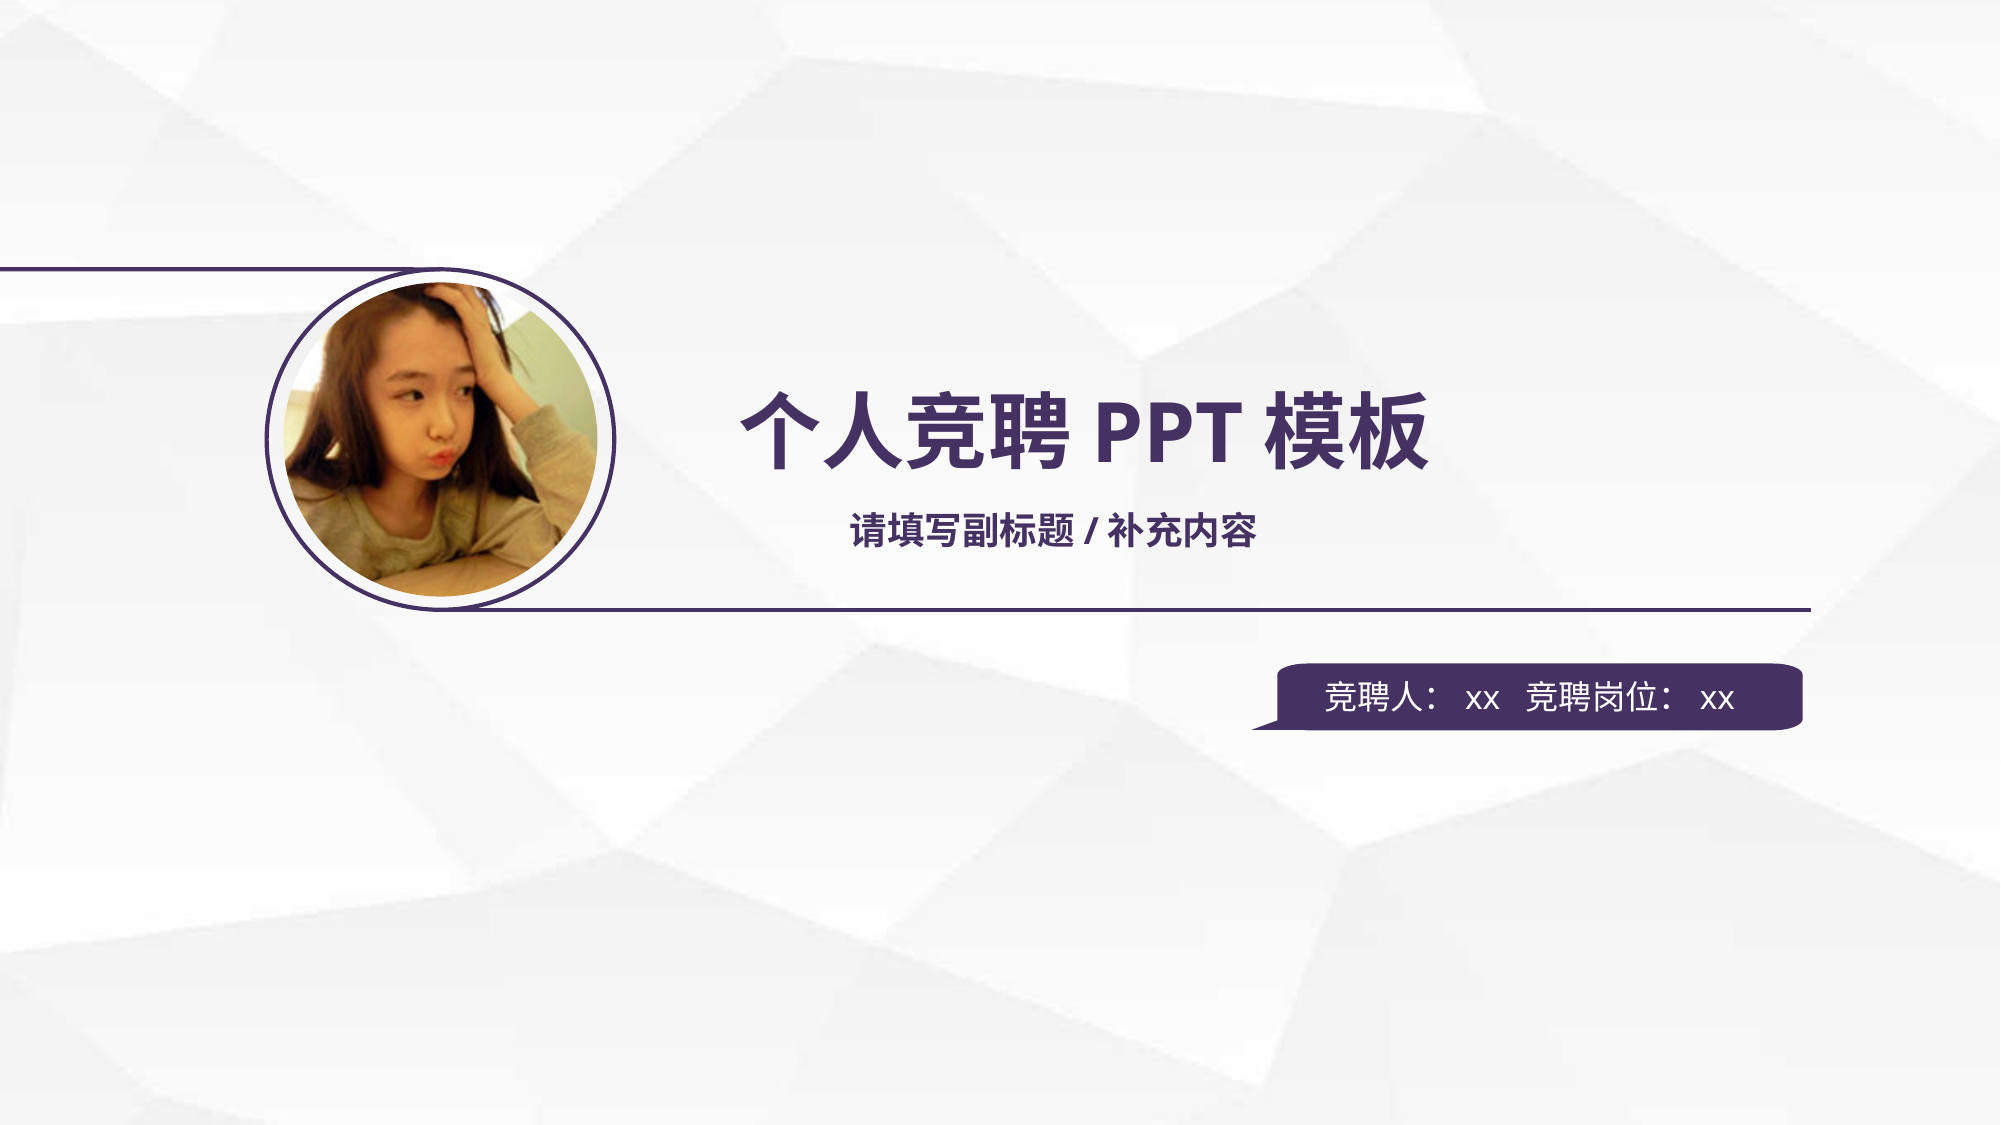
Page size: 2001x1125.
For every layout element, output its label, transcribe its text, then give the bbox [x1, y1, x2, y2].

text_box 竞聘人：xx 竞聘岗位：xx [1231, 668, 1828, 724]
text_box [598, 365, 616, 514]
text_box 个人竞聘PPT模板 [630, 371, 1539, 487]
text_box 请填写副标题/补充内容 [732, 499, 1393, 560]
text_box [371, 597, 510, 611]
text_box [1250, 724, 1802, 732]
text_box [1281, 662, 1799, 668]
picture [0, 0, 2001, 1125]
text_box [265, 365, 283, 515]
text_box [371, 268, 509, 282]
